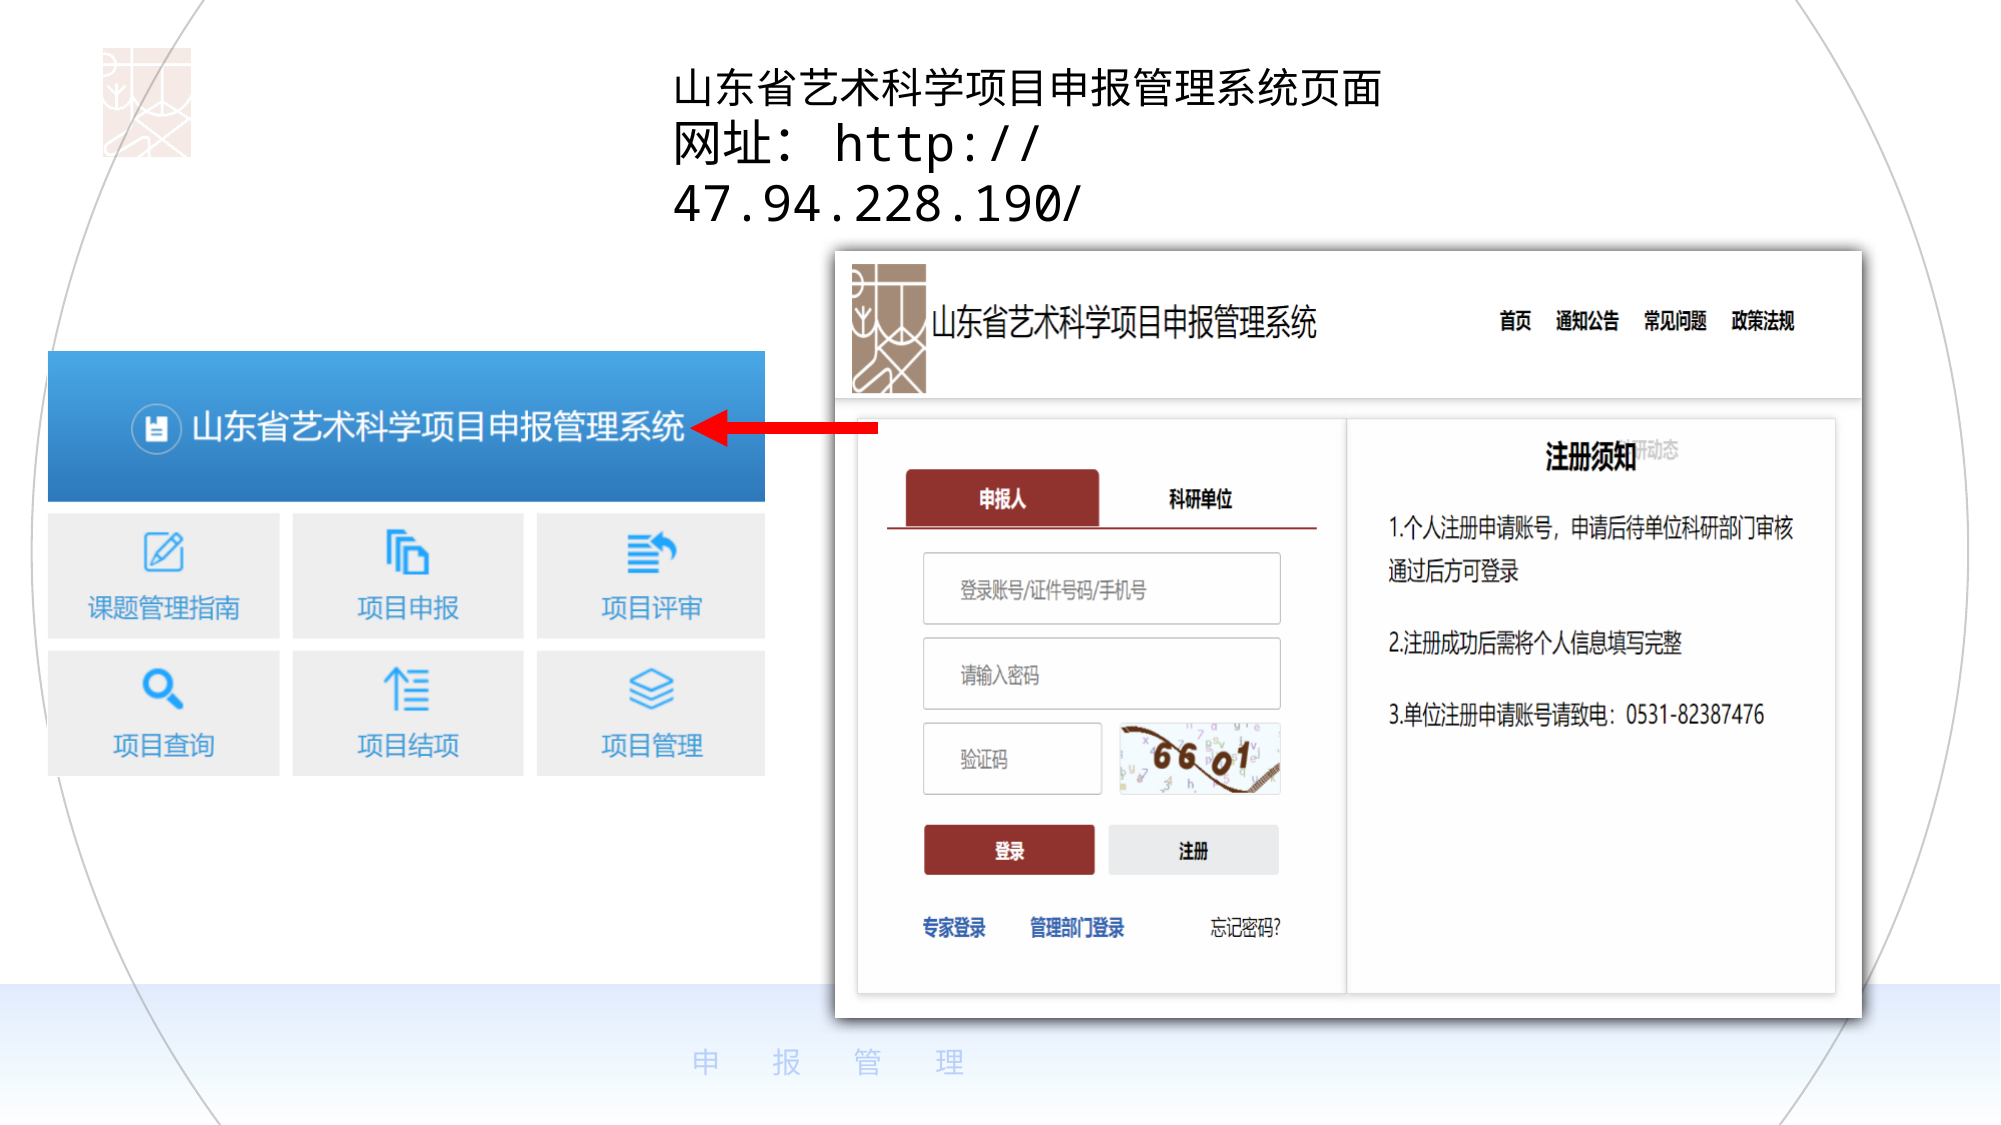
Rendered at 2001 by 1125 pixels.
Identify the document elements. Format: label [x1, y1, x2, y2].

picture [103, 48, 191, 157]
text_box [0, 0, 2000, 1125]
picture [835, 251, 1862, 1018]
picture [47, 351, 765, 777]
